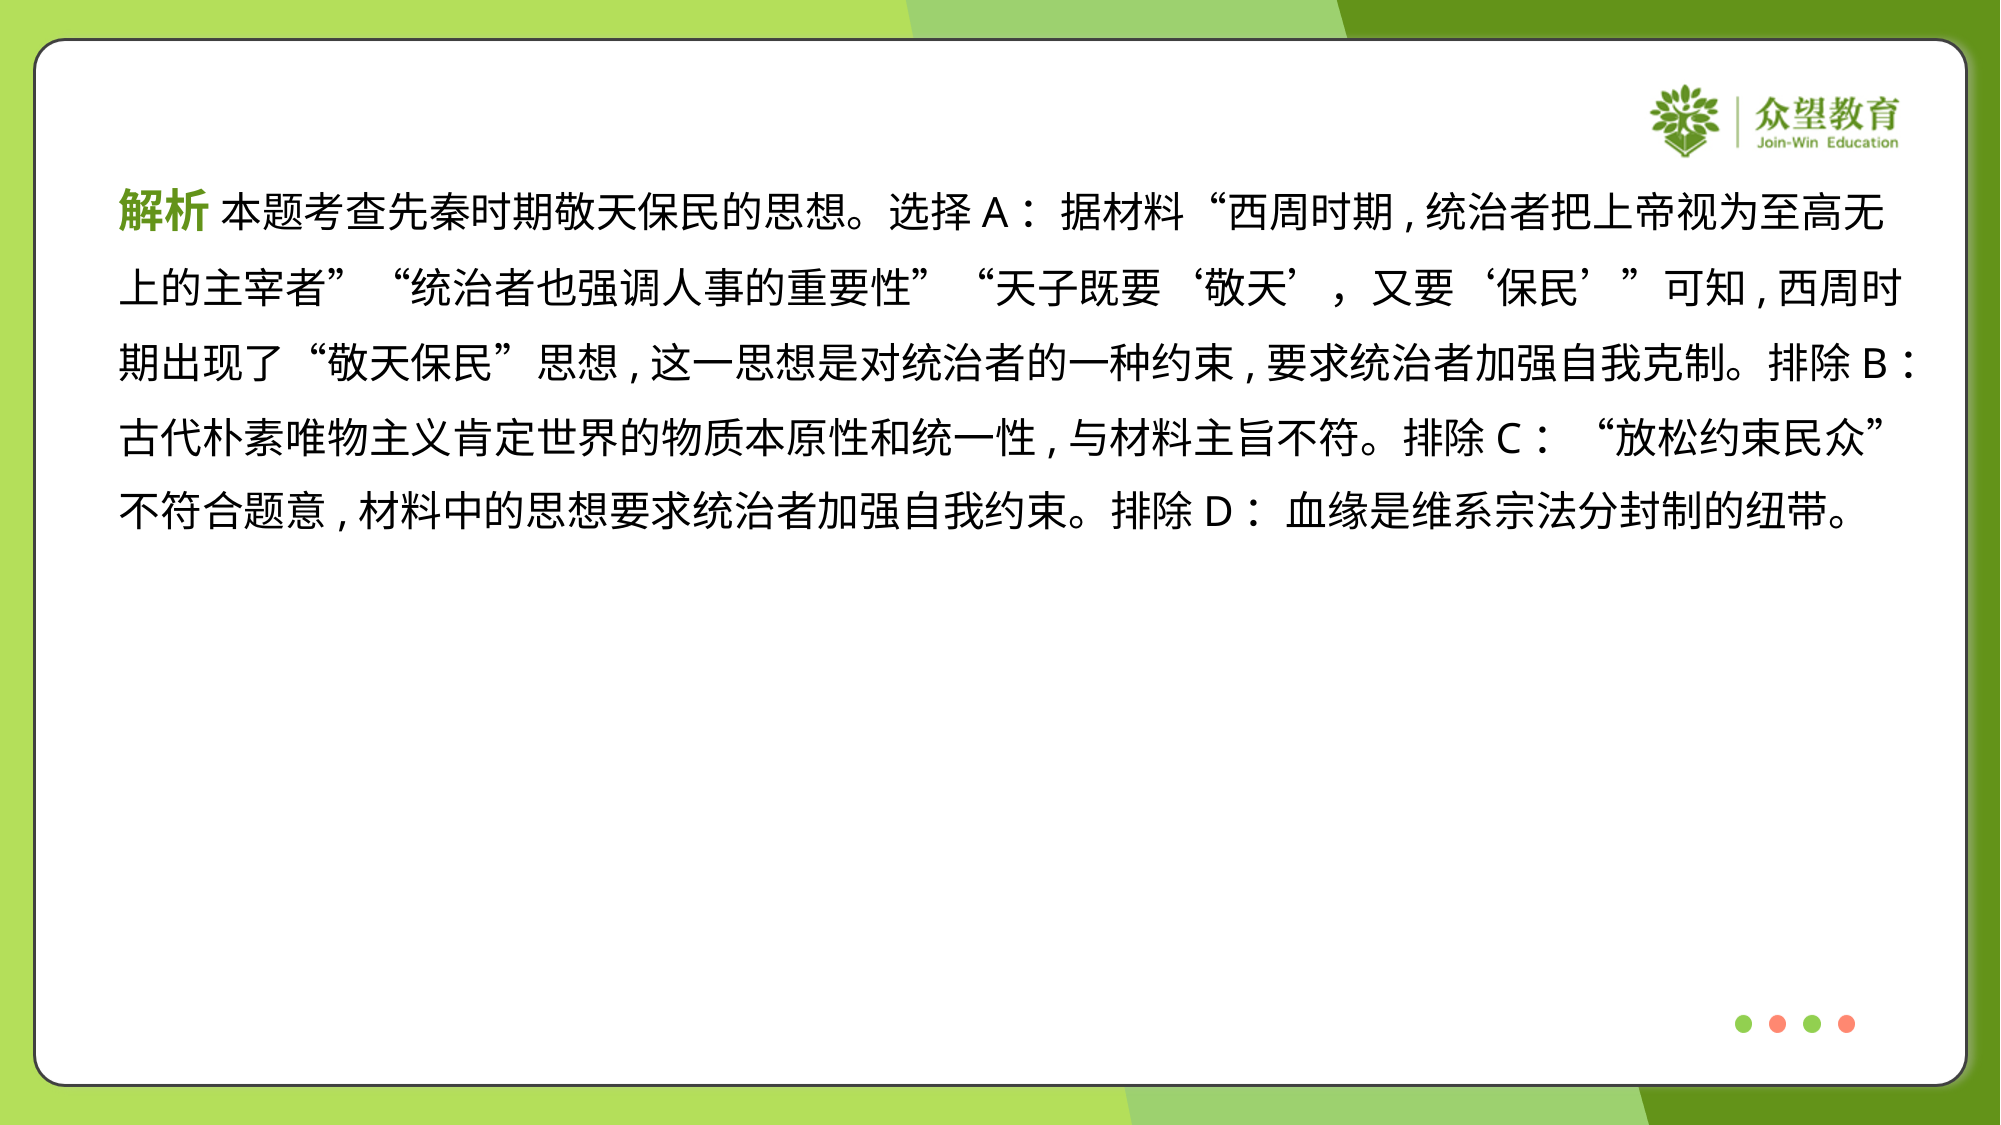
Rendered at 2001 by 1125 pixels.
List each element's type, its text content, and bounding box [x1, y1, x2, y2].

text_box 解析 本题考查先秦时期敬天保民的思想。选择A：据材料“西周时期,统治者把上帝视为至高无 上的主宰者”“统治者也强调人事的重要性”“天子既要‘敬天’，又要‘保民’”可知,西周时 期出现了“敬天保民”思想,这一思想是对统治者的一种约束,要求统治者加强自我克制。排除B： 古代朴素唯物主义肯定世界的物质本原性和统一性,与材料主旨不符。排除C：“放松约束民众” 不符合题意,材料中的思想要求统治者加强自我约束。排除D：血缘是维系宗法分封制的纽带。 [118, 159, 1883, 527]
picture [0, 0, 2000, 1125]
